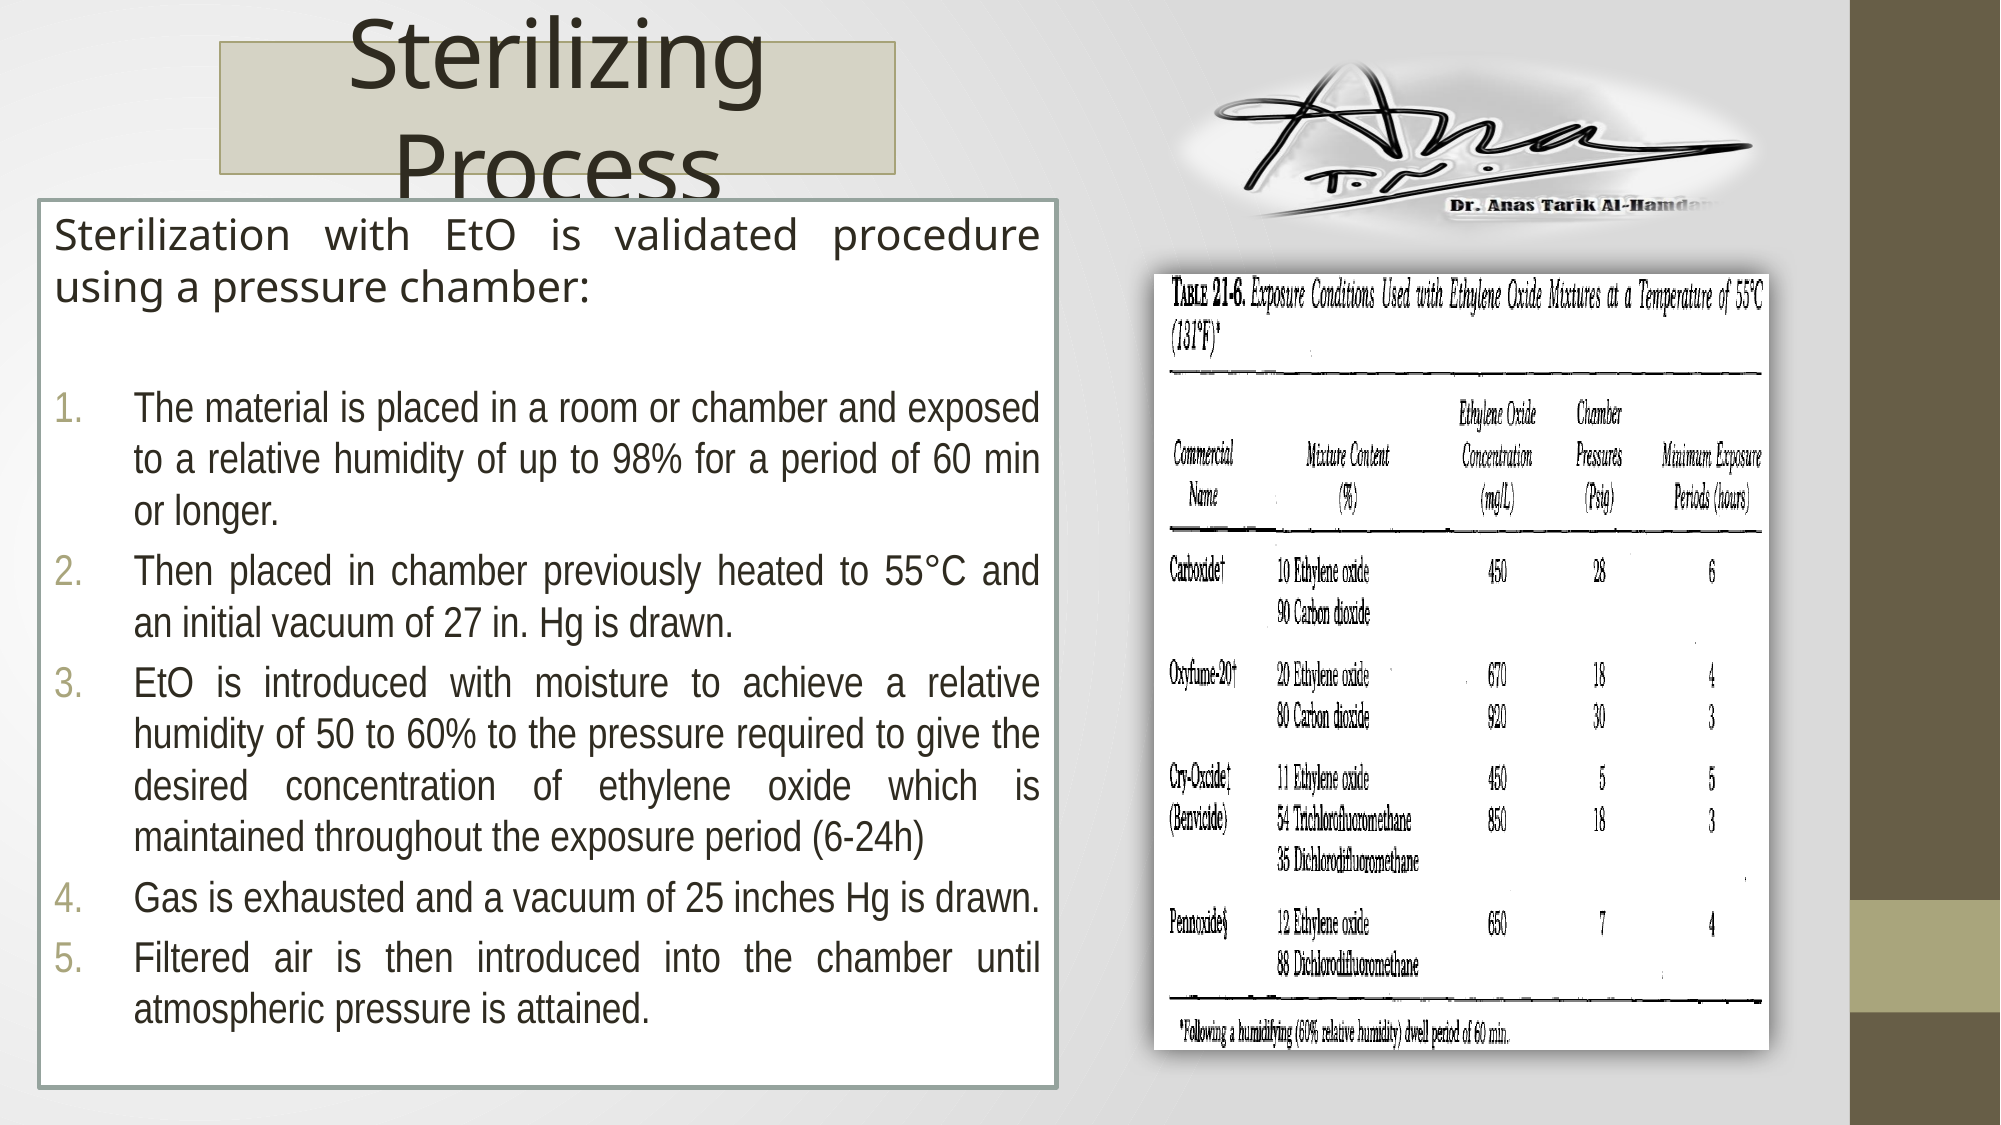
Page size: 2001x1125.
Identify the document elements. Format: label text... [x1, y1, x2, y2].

title Sterilizing Process [219, 41, 896, 175]
picture [1154, 274, 1770, 1051]
list Sterilization with EtO is validated procedure using a pressure chamber: The material is placed in a room or chamber and exposed to a relative humidity of up to 98% for a period of 60 min or longer. Then placed in chamber previously heated to 55°C and an initial vacuum of 27 in. Hg is drawn. EtO is introduced with moisture to achieve a relative humidity of 50 to 60% to the pressure required to give the desired concentration of ethylene oxide which is maintained throughout the exposure period (6-24h) Gas is exhausted and a vacuum of 25 inches Hg is drawn. Filtered air is then introduced into the chamber until atmospheric pressure is attained. [37, 198, 1059, 1090]
picture [1154, 49, 1781, 251]
